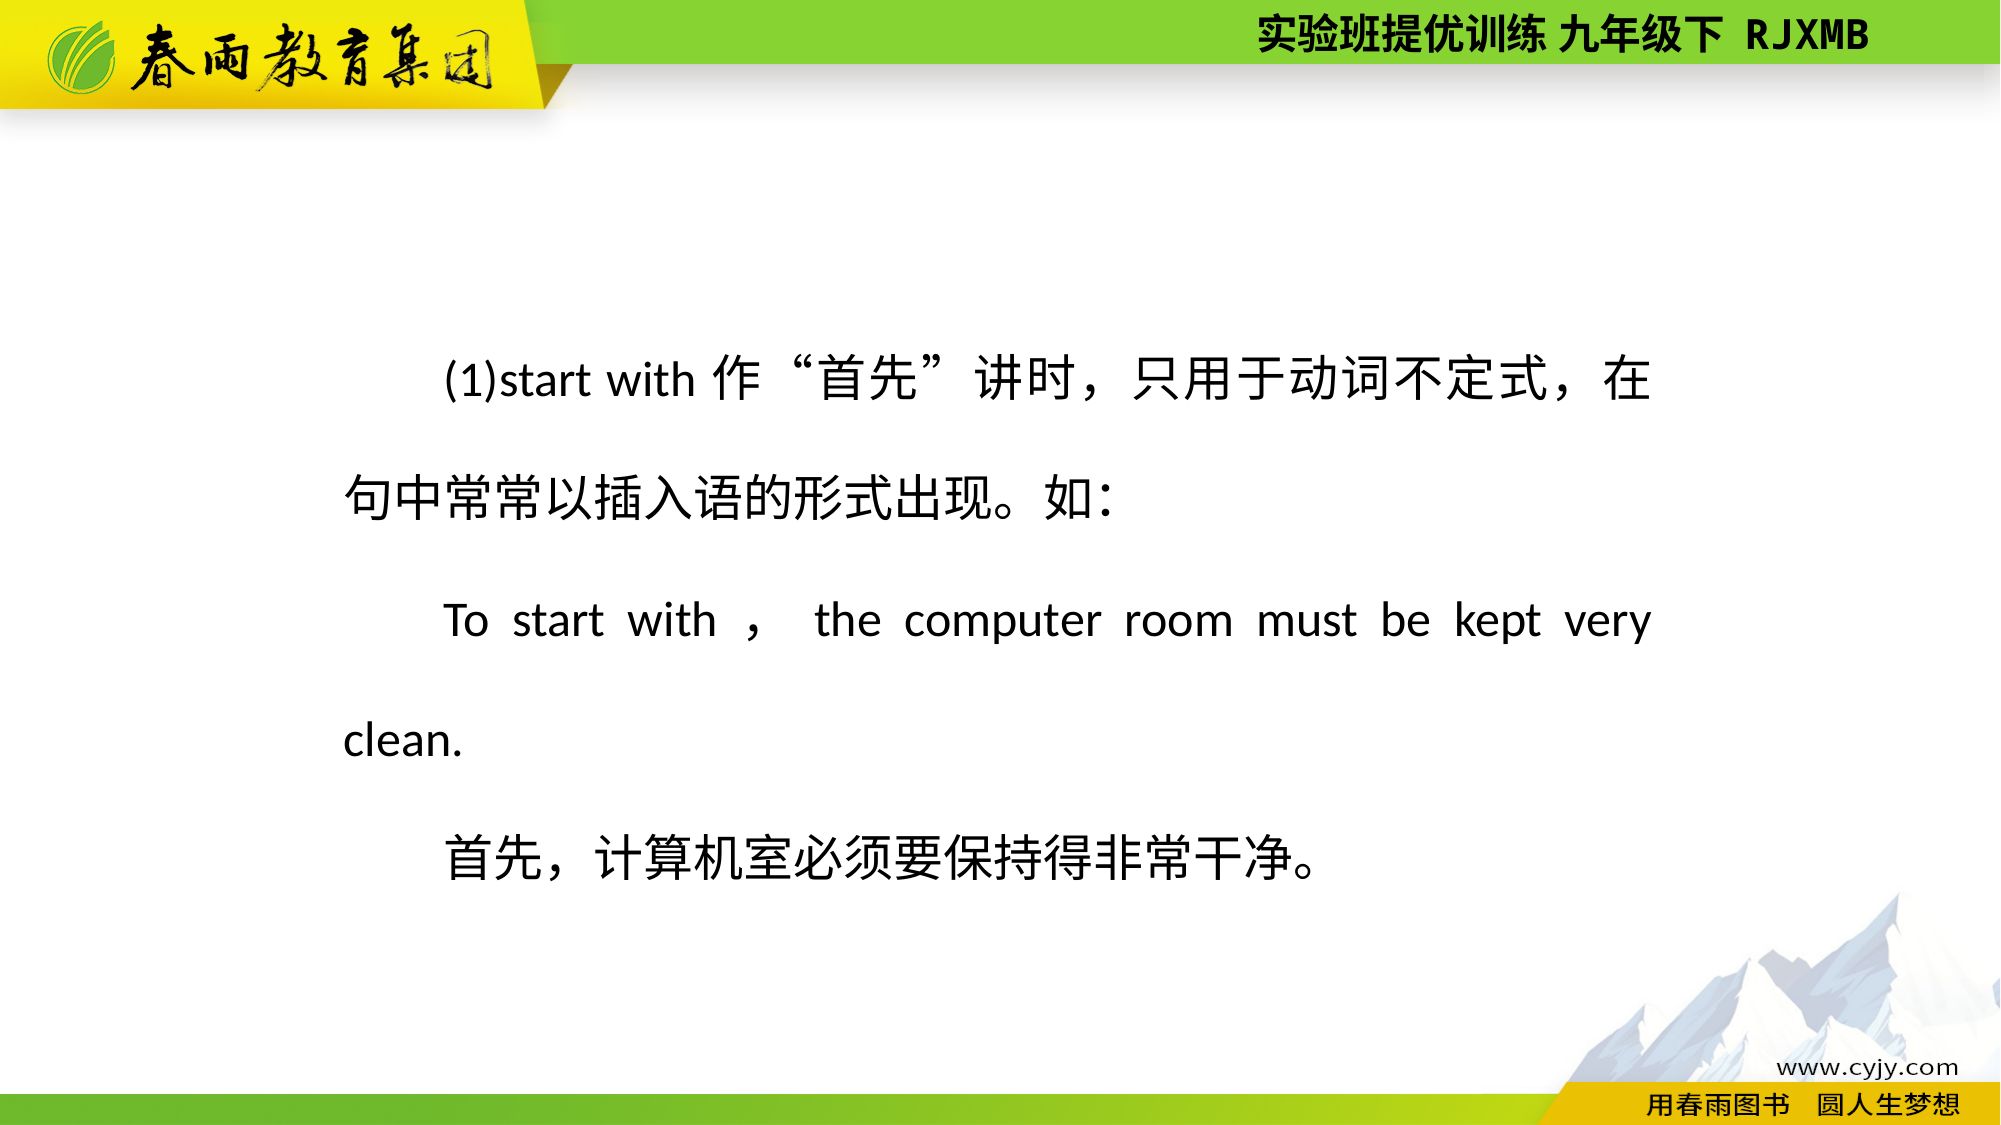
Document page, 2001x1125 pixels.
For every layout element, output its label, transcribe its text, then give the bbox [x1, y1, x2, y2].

text_box (1)start with作“首先”讲时，只用于动词不定式，在句中常常以插入语的形式出现。如： To start with，the computer room must be kept very clean. 首先，计算机室必须要保持得非常干净。 [328, 279, 1668, 895]
picture [0, 0, 2001, 1125]
